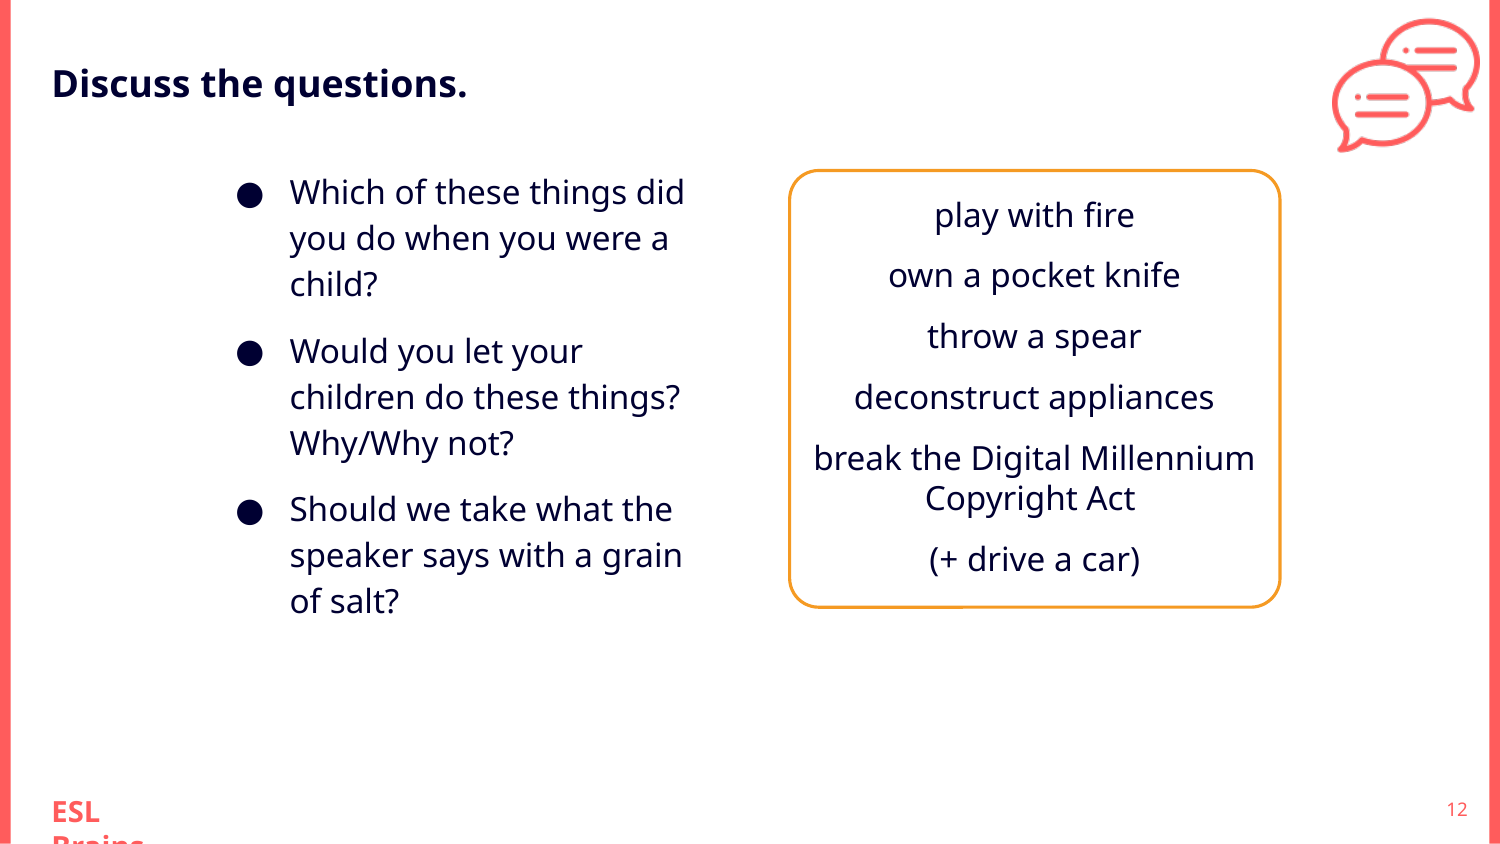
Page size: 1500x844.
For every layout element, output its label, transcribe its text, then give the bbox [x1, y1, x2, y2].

text_box Which of these things did you do when you were a child? Would you let your children do these things? Why/Why not? Should we take what the speaker says with a grain of salt? [199, 150, 732, 636]
text_box Discuss the questions. [36, 45, 1281, 116]
text_box play with fire own a pocket knife throw a spear deconstruct appliances break the Digital Millennium Copyright Act (+ drive a car) [789, 170, 1281, 608]
slide_number ‹#› [1394, 778, 1483, 844]
picture [1332, 11, 1481, 160]
